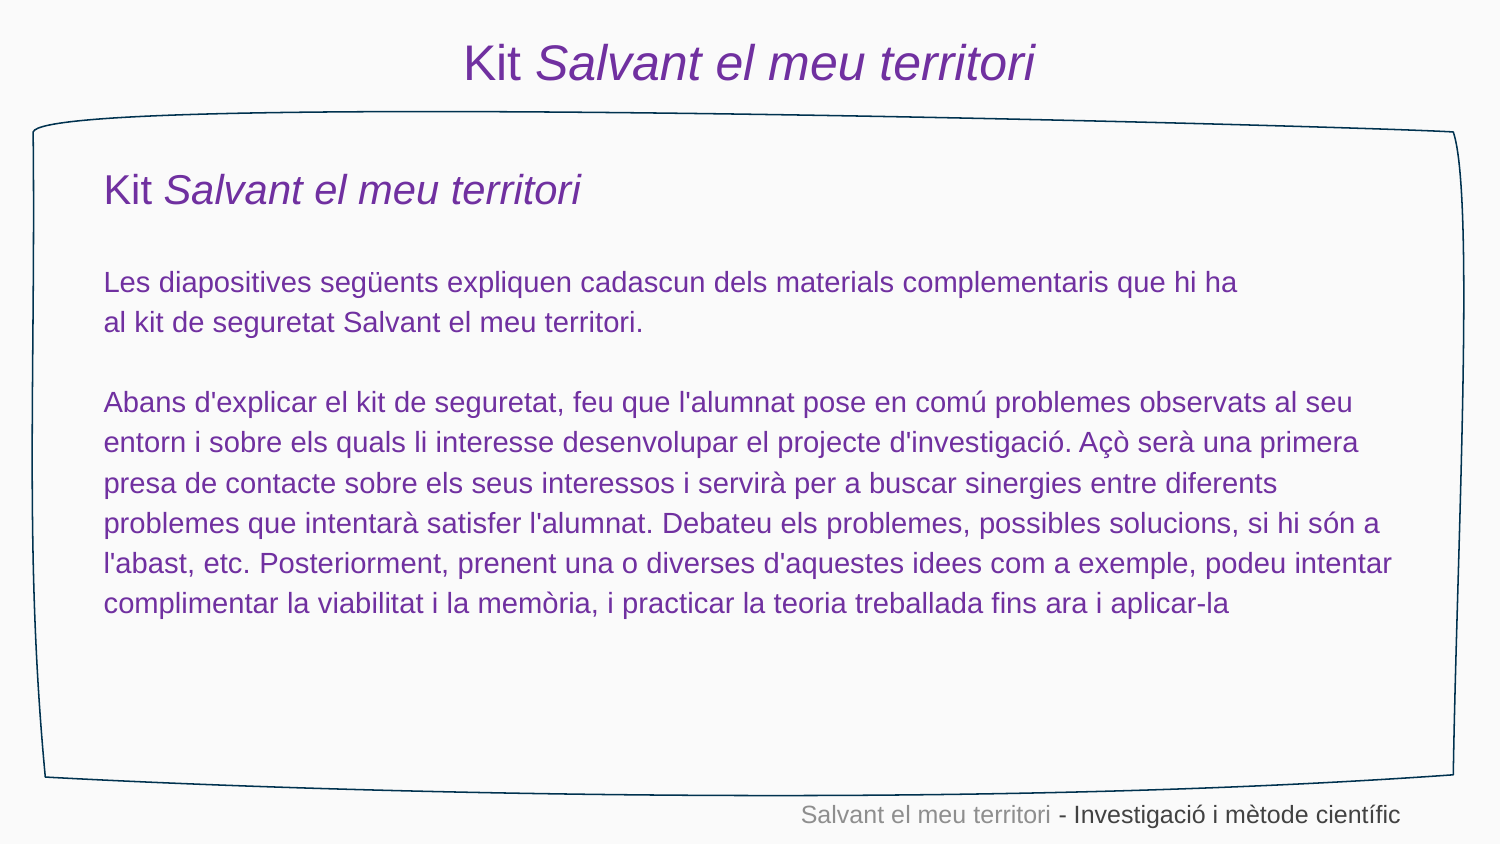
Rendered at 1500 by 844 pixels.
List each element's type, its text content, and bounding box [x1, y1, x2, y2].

text_box Kit Salvant el meu territori [88, 147, 1417, 234]
text_box Salvant el meu territori - Investigació i mètode científic [88, 790, 1417, 844]
list Les diapositives següents expliquen cadascun dels materials complementaris que hi ha al kit de seguretat Salvant el meu territori. Abans d'explicar el kit de seguretat, feu que l'alumnat pose en comú problemes observats al seu entorn i sobre els quals li interesse desenvolupar el projecte d'investigació. Açò serà una primera presa de contacte sobre els seus interessos i servirà per a buscar sinergies entre diferents problemes que intentarà satisfer l'alumnat. Debateu els problemes, possibles solucions, si hi són a l'abast, etc. Posteriorment, prenent una o diverses d'aquestes idees com a exemple, podeu intentar complimentar la viabilitat i la memòria, i practicar la teoria treballada fins ara i aplicar-la [88, 242, 1417, 747]
text_box [32, 111, 1464, 790]
text_box Kit Salvant el meu territori [0, 20, 1499, 106]
